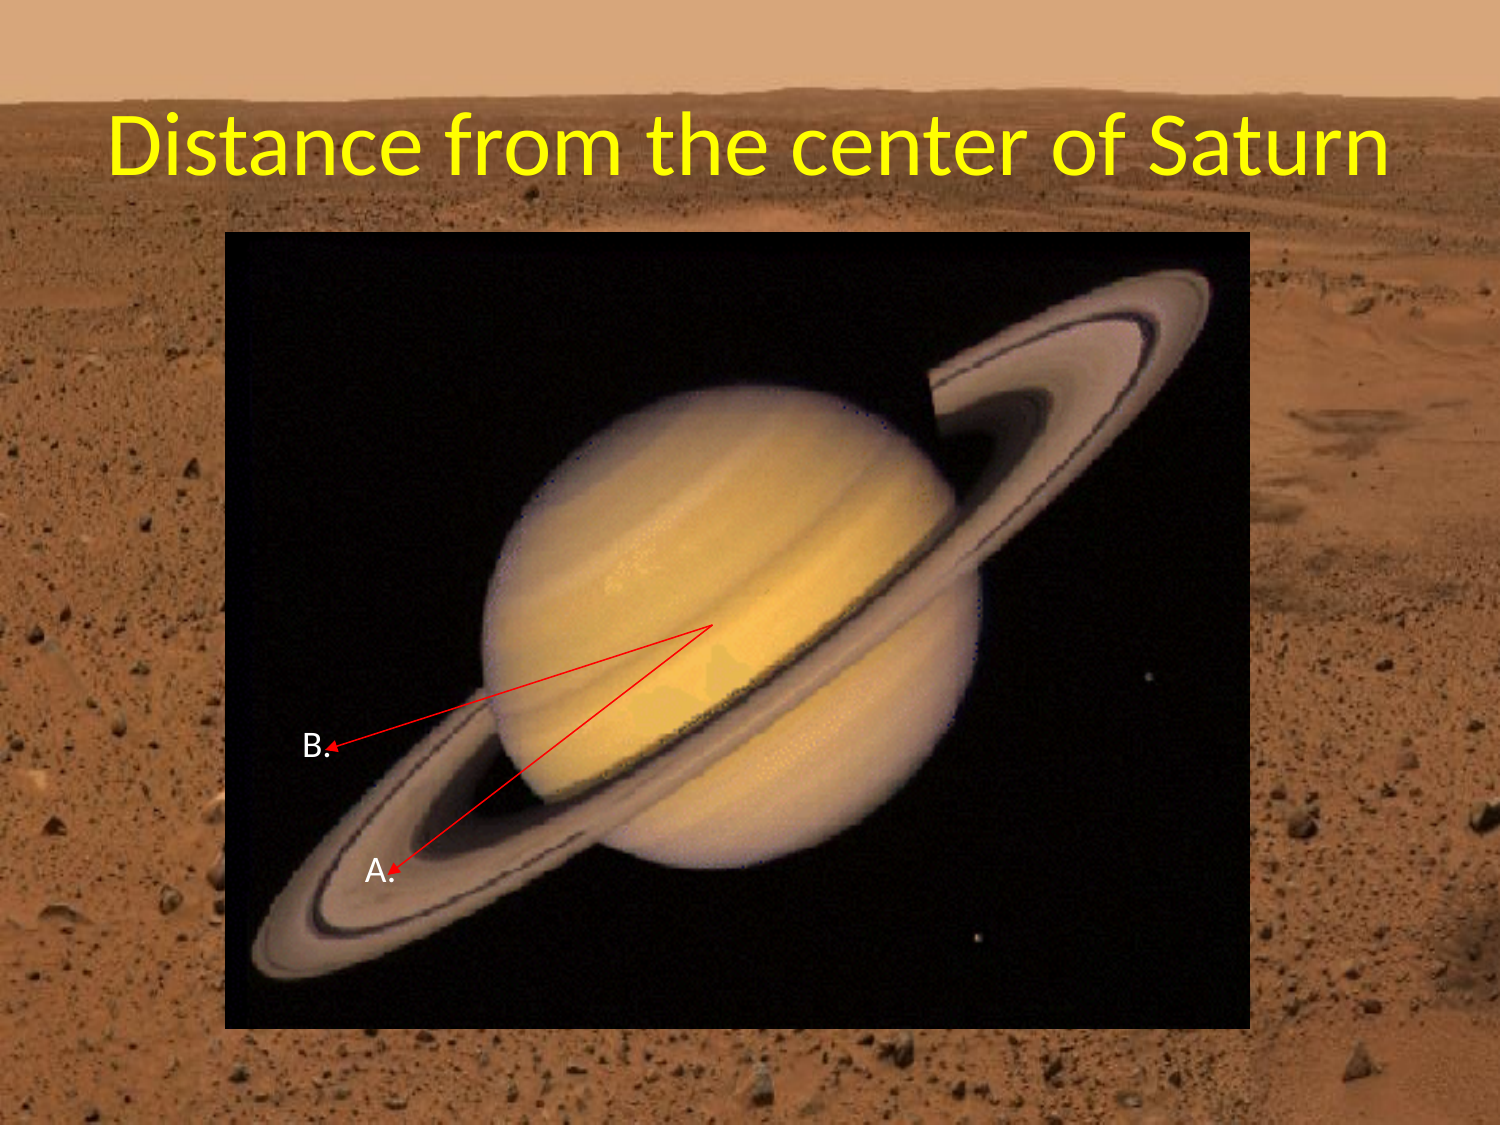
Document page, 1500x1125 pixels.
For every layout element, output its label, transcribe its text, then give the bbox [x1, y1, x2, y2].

title Distance from the center of Saturn [75, 45, 1425, 233]
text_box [324, 624, 713, 751]
picture [0, 0, 1500, 1125]
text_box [387, 758, 713, 876]
